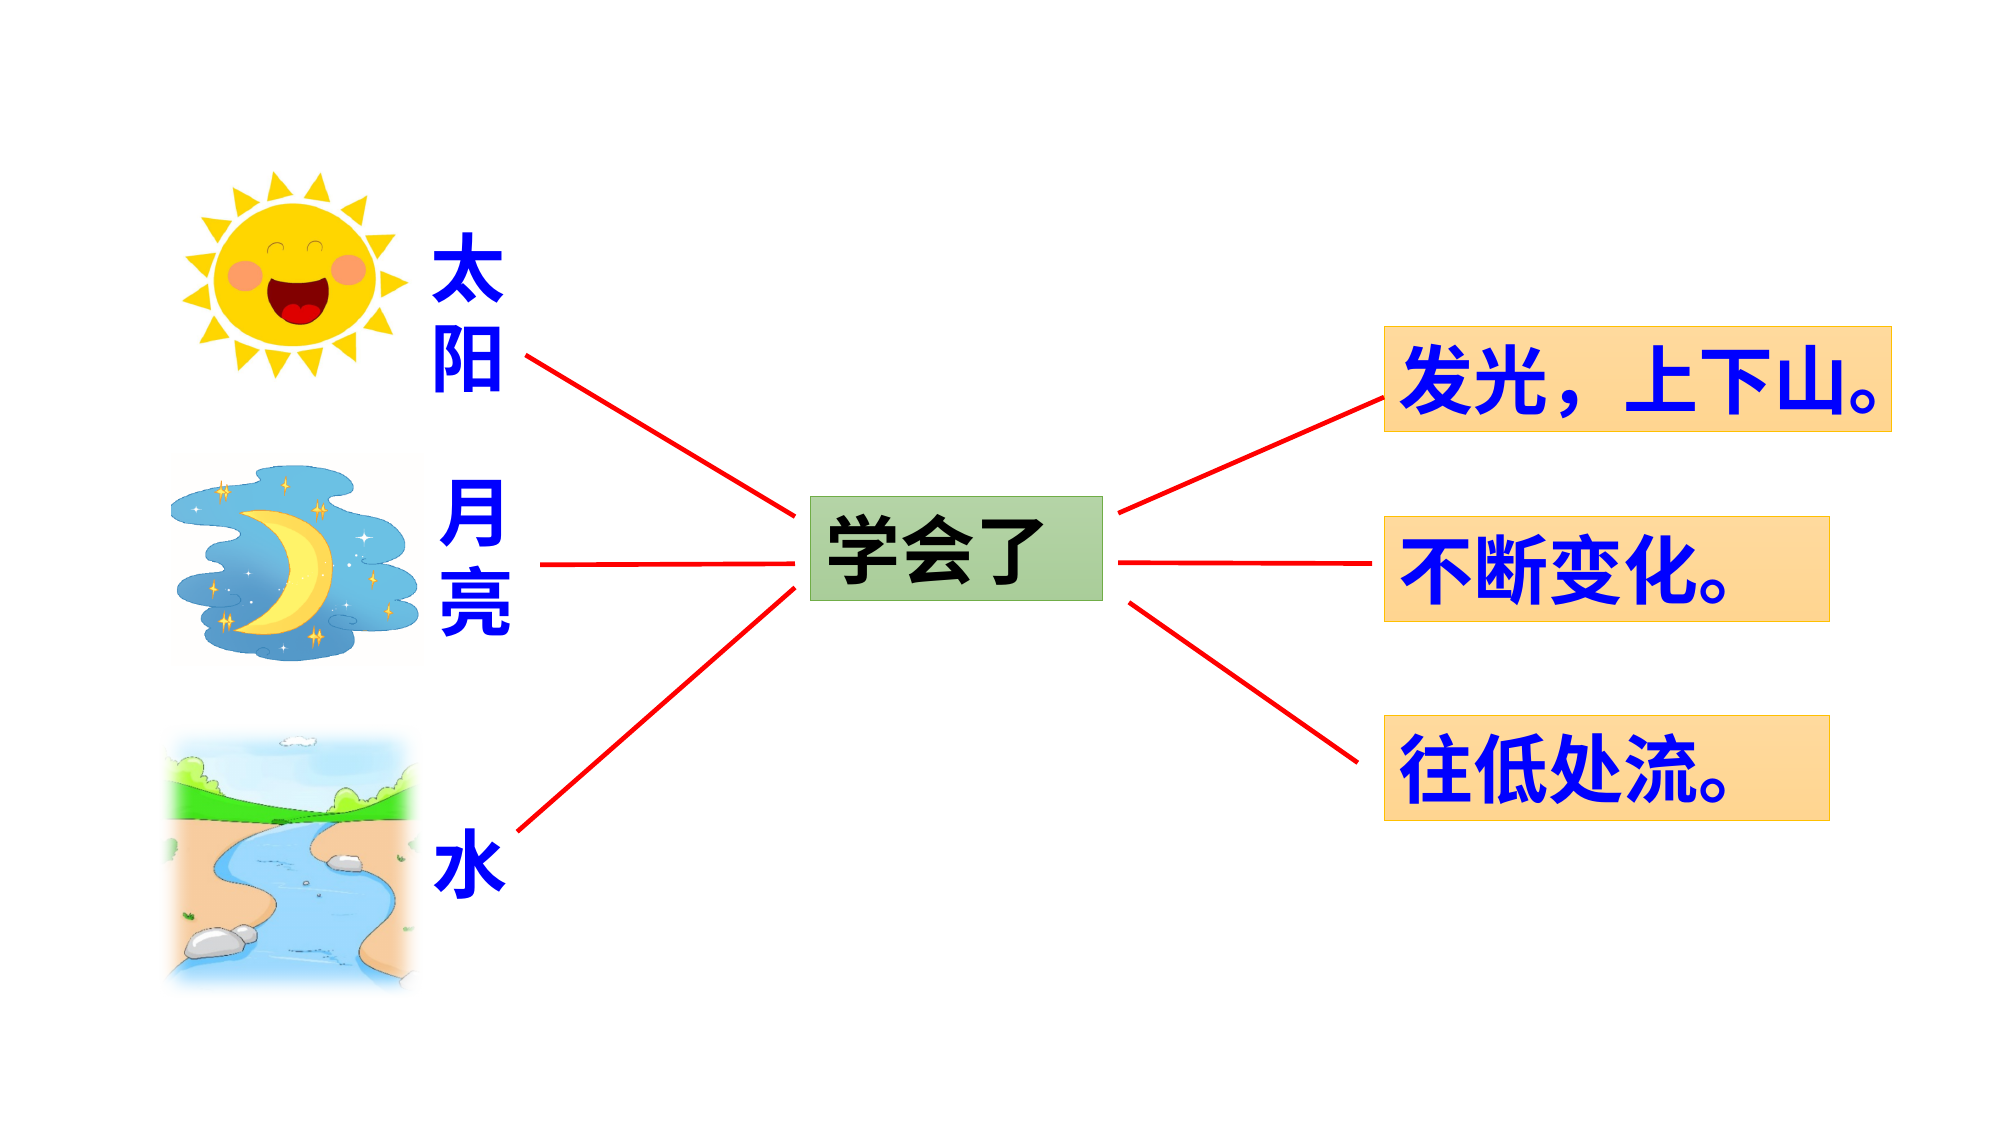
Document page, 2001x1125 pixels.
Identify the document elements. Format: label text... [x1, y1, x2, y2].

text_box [1128, 602, 1358, 763]
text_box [525, 354, 795, 517]
text_box 发光，上下山。 [1384, 326, 1892, 432]
text_box 往低处流。 [1384, 715, 1830, 821]
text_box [1118, 397, 1384, 514]
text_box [180, 167, 500, 382]
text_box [158, 723, 559, 999]
text_box 学会了 [810, 496, 1103, 601]
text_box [517, 587, 796, 832]
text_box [170, 453, 506, 666]
text_box 不断变化。 [1384, 516, 1830, 622]
